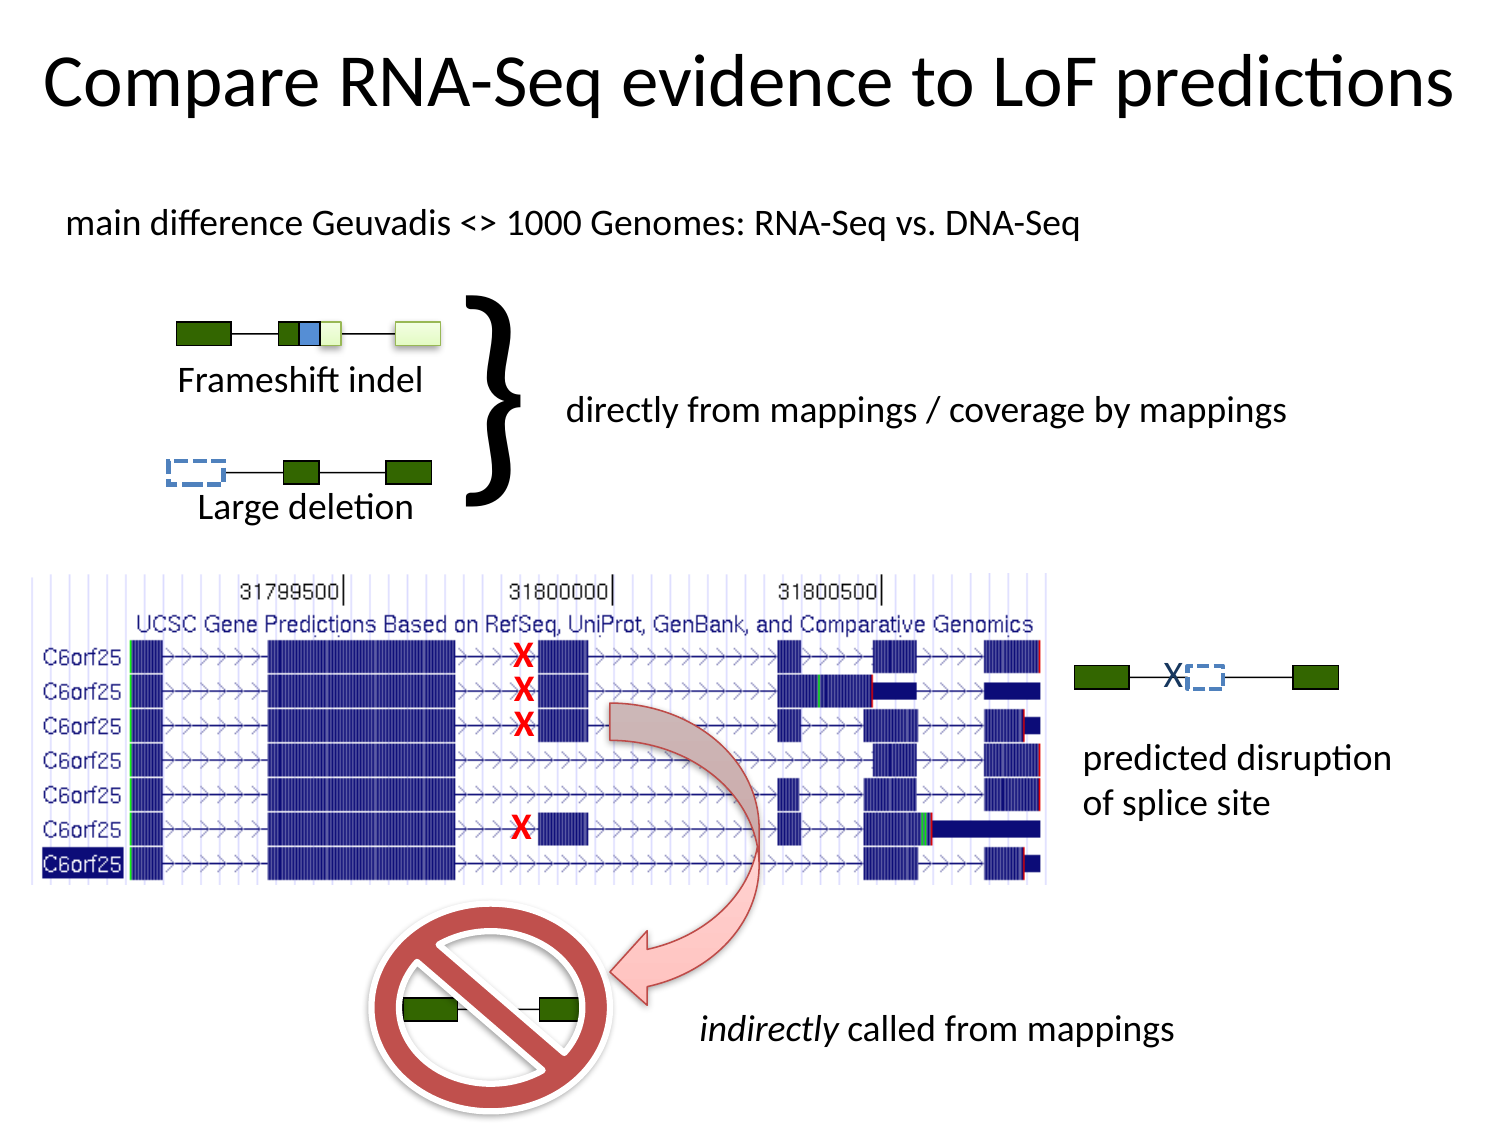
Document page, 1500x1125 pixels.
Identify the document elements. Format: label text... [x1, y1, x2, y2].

text_box [609, 893, 757, 1006]
text_box Large deletion [182, 493, 430, 535]
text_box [176, 321, 441, 346]
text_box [168, 460, 432, 485]
text_box } [437, 220, 545, 531]
text_box [368, 900, 614, 1115]
text_box directly from mappings / coverage by mappings [550, 377, 1303, 438]
text_box indirectly called from mappings [684, 996, 1191, 1057]
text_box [402, 997, 581, 1022]
title Compare RNA-Seq evidence to LoF predictions [0, 0, 1500, 171]
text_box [1074, 642, 1339, 704]
text_box Frameshift indel [162, 347, 437, 408]
text_box predicted disruption of splice site [1068, 725, 1416, 830]
text_box main difference Geuvadis <> 1000 Genomes: RNA-Seq vs. DNA-Seq [50, 190, 1098, 251]
picture [30, 573, 1050, 885]
